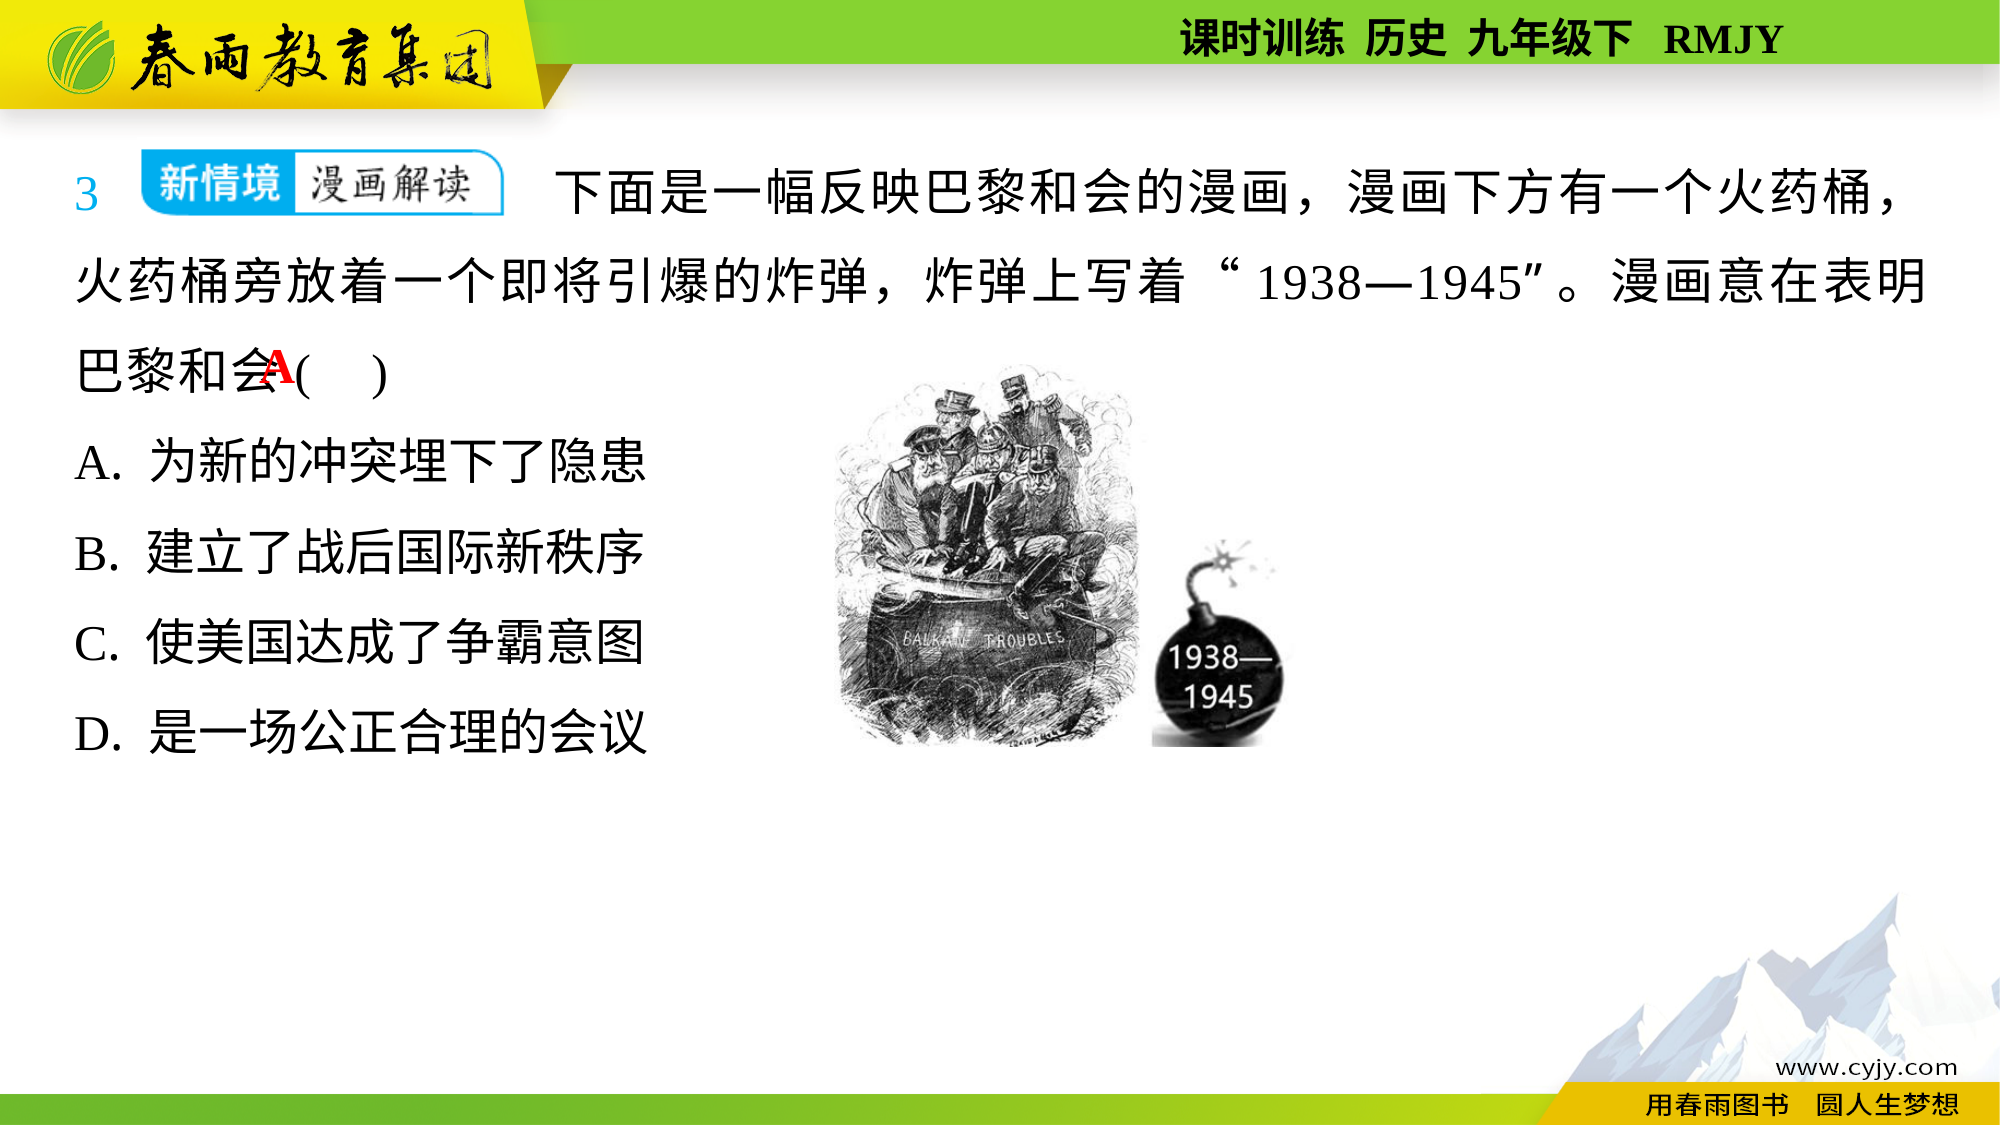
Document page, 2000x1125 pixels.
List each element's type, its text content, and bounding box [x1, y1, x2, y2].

text_box A [244, 326, 311, 401]
picture [0, 0, 2000, 1125]
list 3 下面是一幅反映巴黎和会的漫画，漫画下方有一个火药桶，火药桶旁放着一个即将引爆的炸弹，炸弹上写着“1938—1945”。漫画意在表明巴黎和会( ) A. 为新的冲突埋下了隐患 B. 建立了战后国际新秩序 C. 使美国达成了争霸意图 D. 是一场公正合理的会议 [59, 122, 1944, 774]
